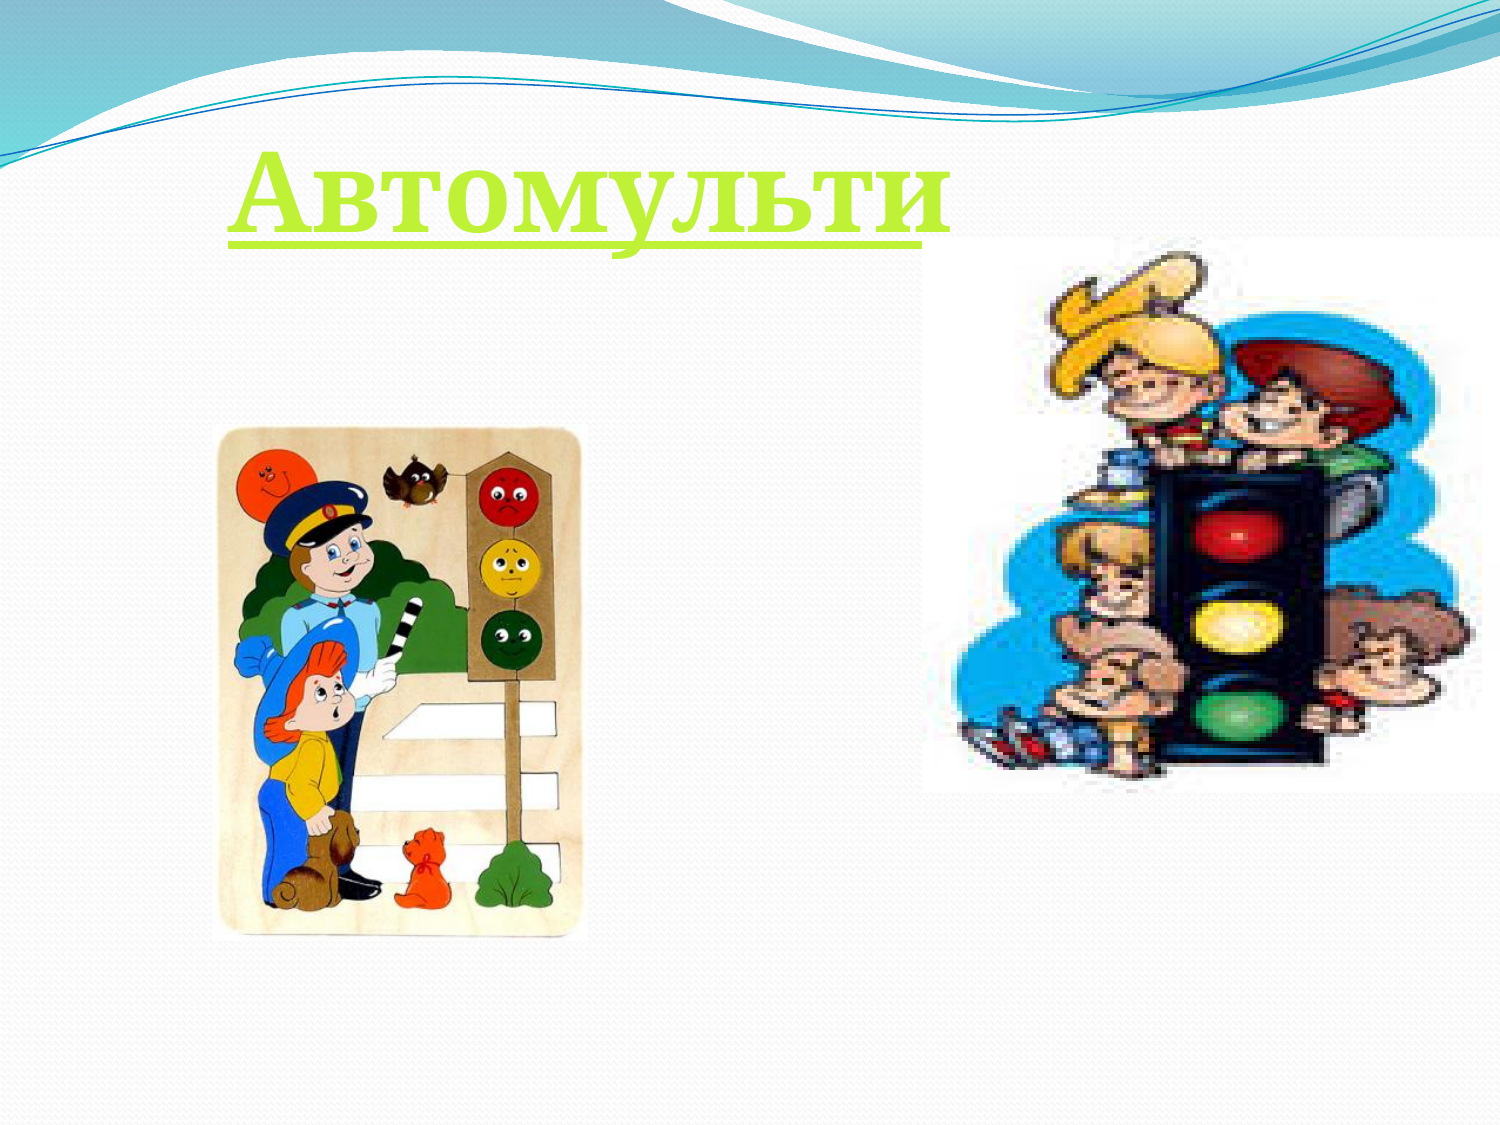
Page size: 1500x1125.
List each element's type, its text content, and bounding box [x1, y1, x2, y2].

text_box Автомульти [212, 112, 968, 263]
text_box водитель [915, 238, 922, 263]
picture [922, 237, 1500, 793]
picture [212, 424, 588, 941]
